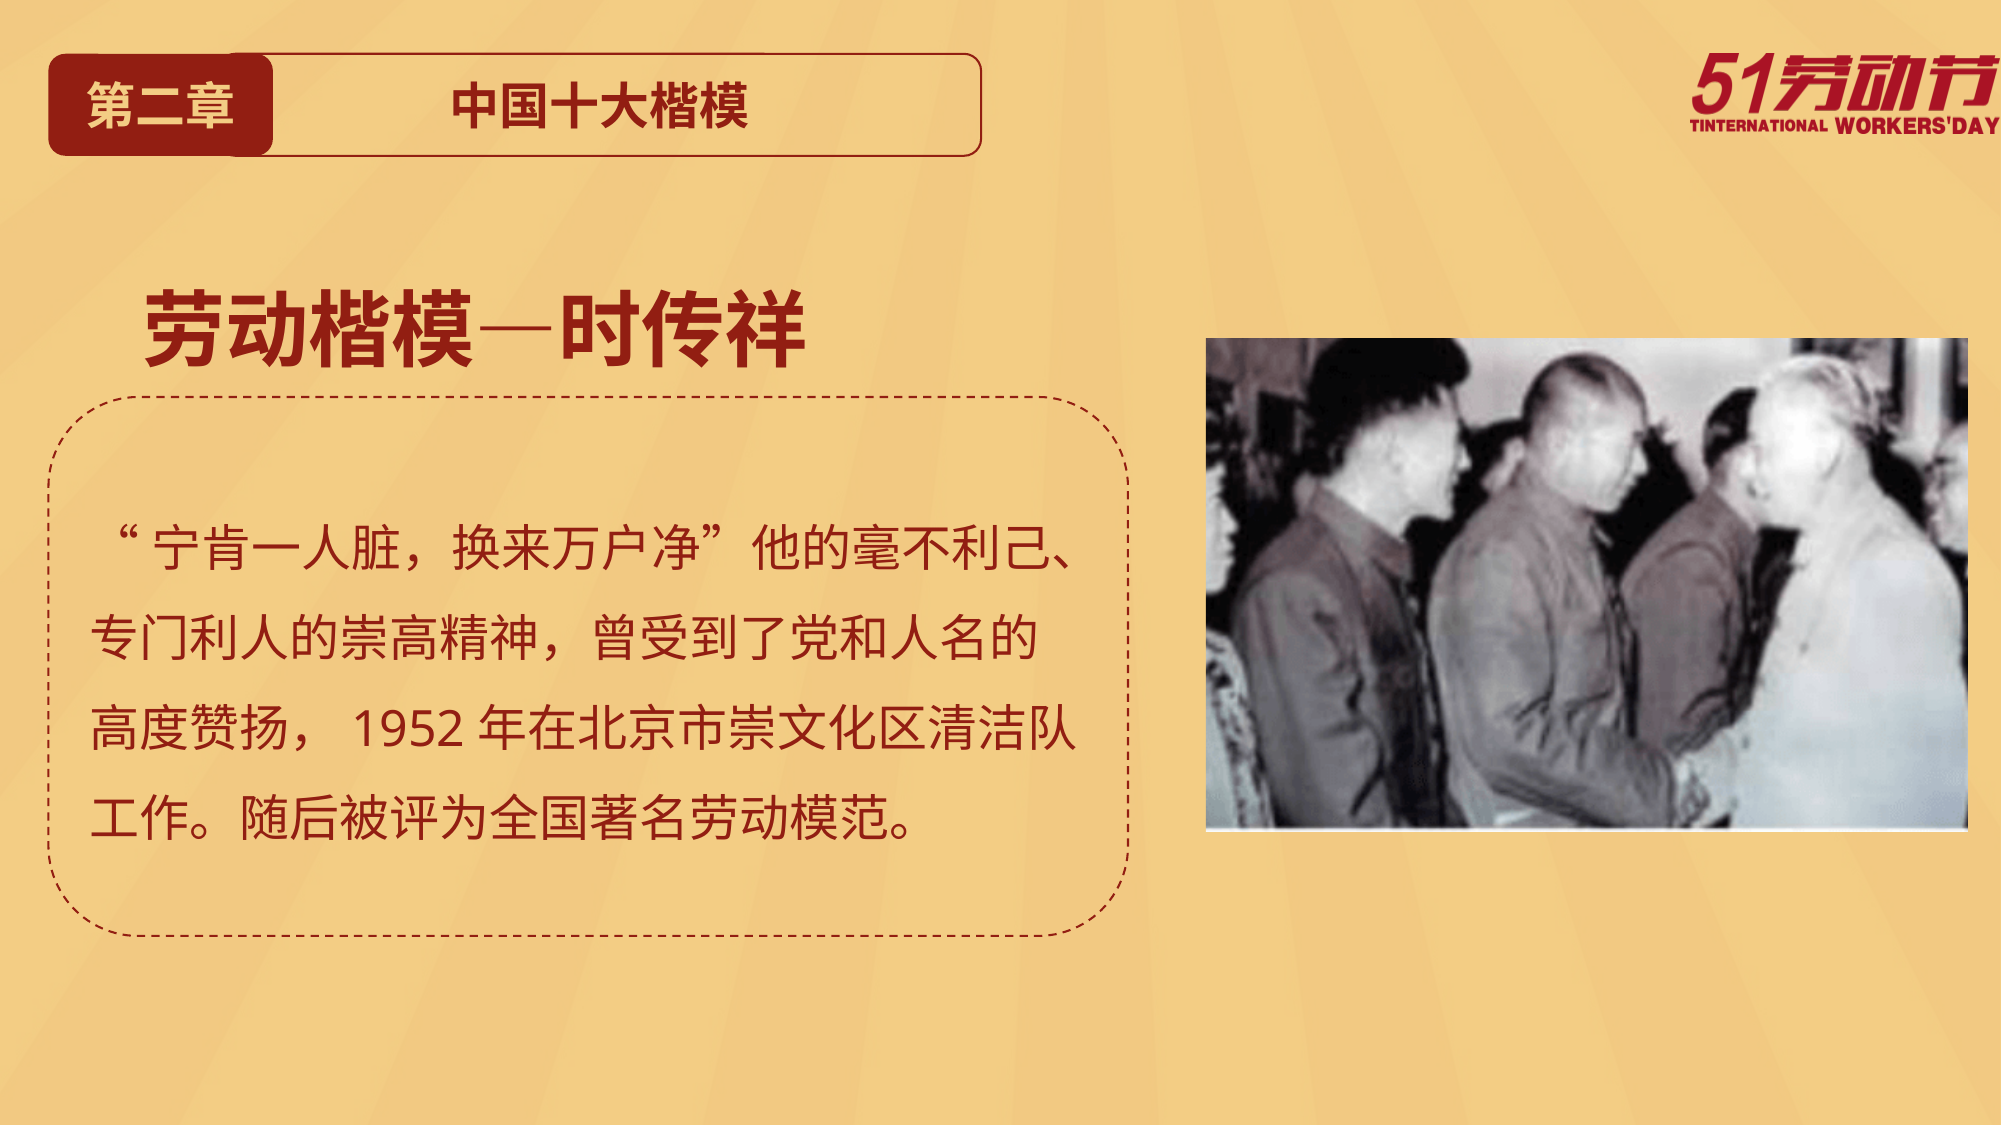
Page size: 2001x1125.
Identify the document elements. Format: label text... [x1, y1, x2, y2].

text_box 劳动楷模—时传祥 [47, 249, 903, 355]
text_box “宁肯一人脏，换来万户净”他的毫不利己、专门利人的崇高精神，曾受到了党和人名的高度赞扬，1952年在北京市崇文化区清洁队工作。随后被评为全国著名劳动模范。 [47, 395, 1130, 937]
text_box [48, 53, 982, 156]
picture [1205, 338, 1968, 832]
picture [1690, 53, 2000, 134]
